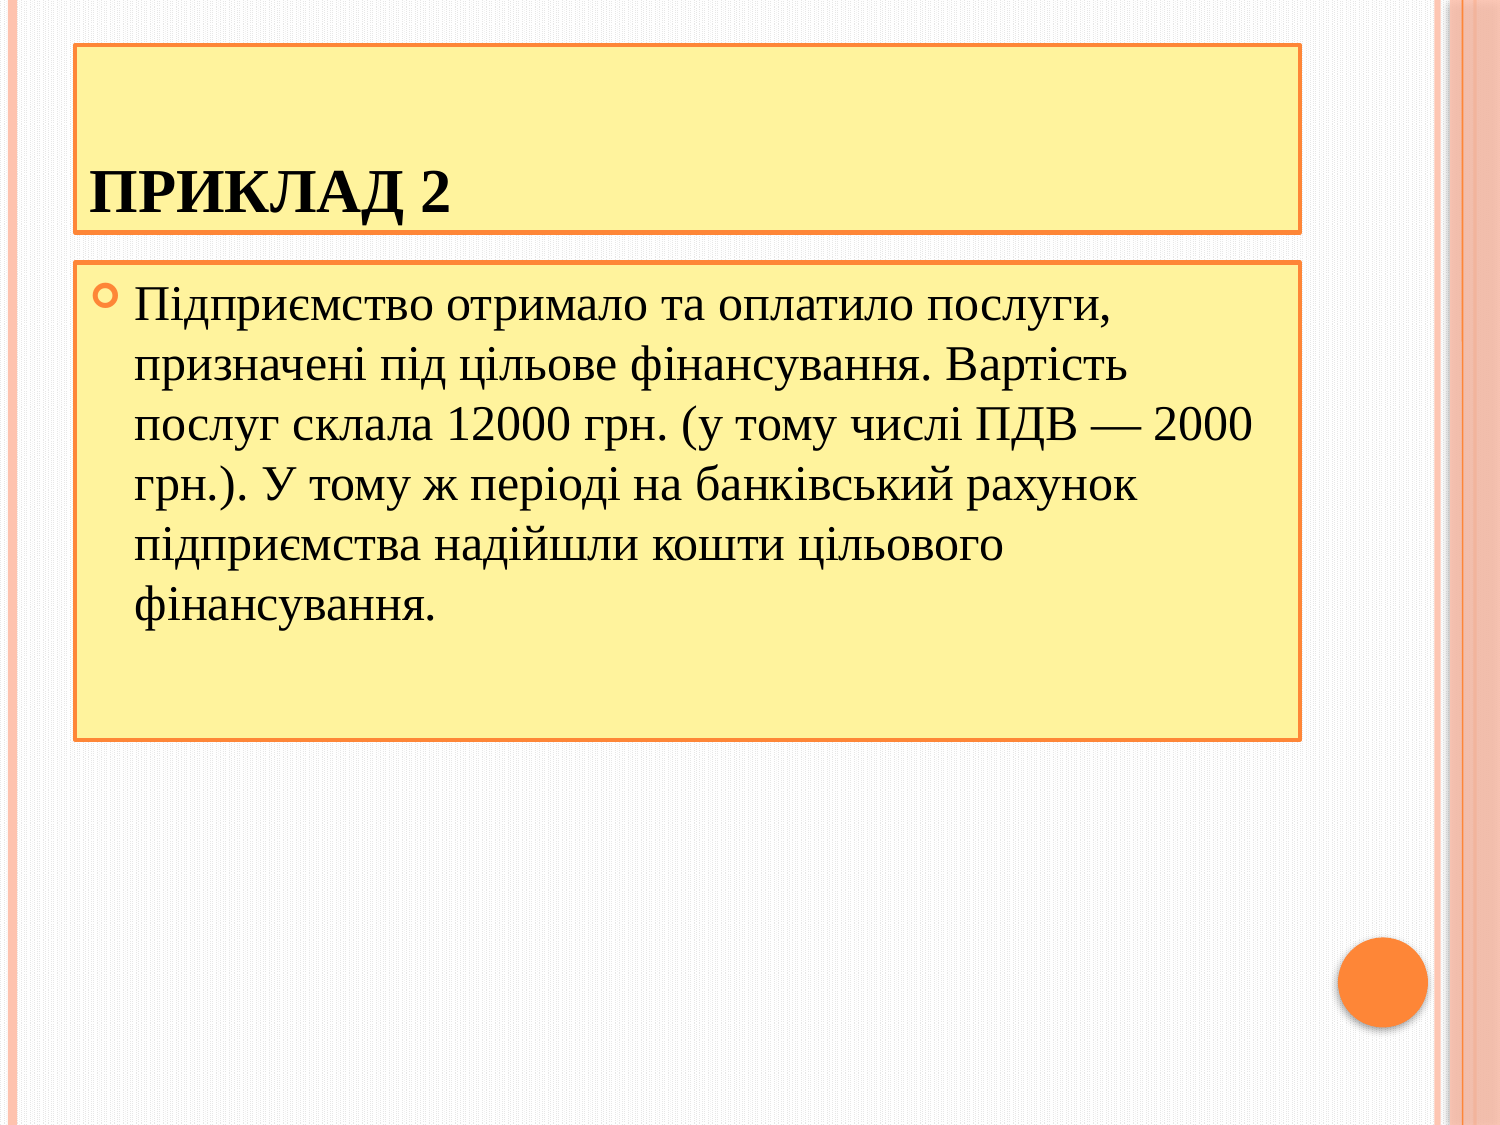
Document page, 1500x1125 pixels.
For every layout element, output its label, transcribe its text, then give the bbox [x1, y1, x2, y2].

title Приклад 2 [73, 43, 1302, 235]
list Підприємство отримало та оплатило послуги, призначені під цільове фінансування. Вартість послуг склала 12000 грн. (у тому числі ПДВ — 2000 грн.). У тому ж періоді на банківський рахунок підприємства надійшли кошти цільового фінансування. [73, 260, 1302, 742]
